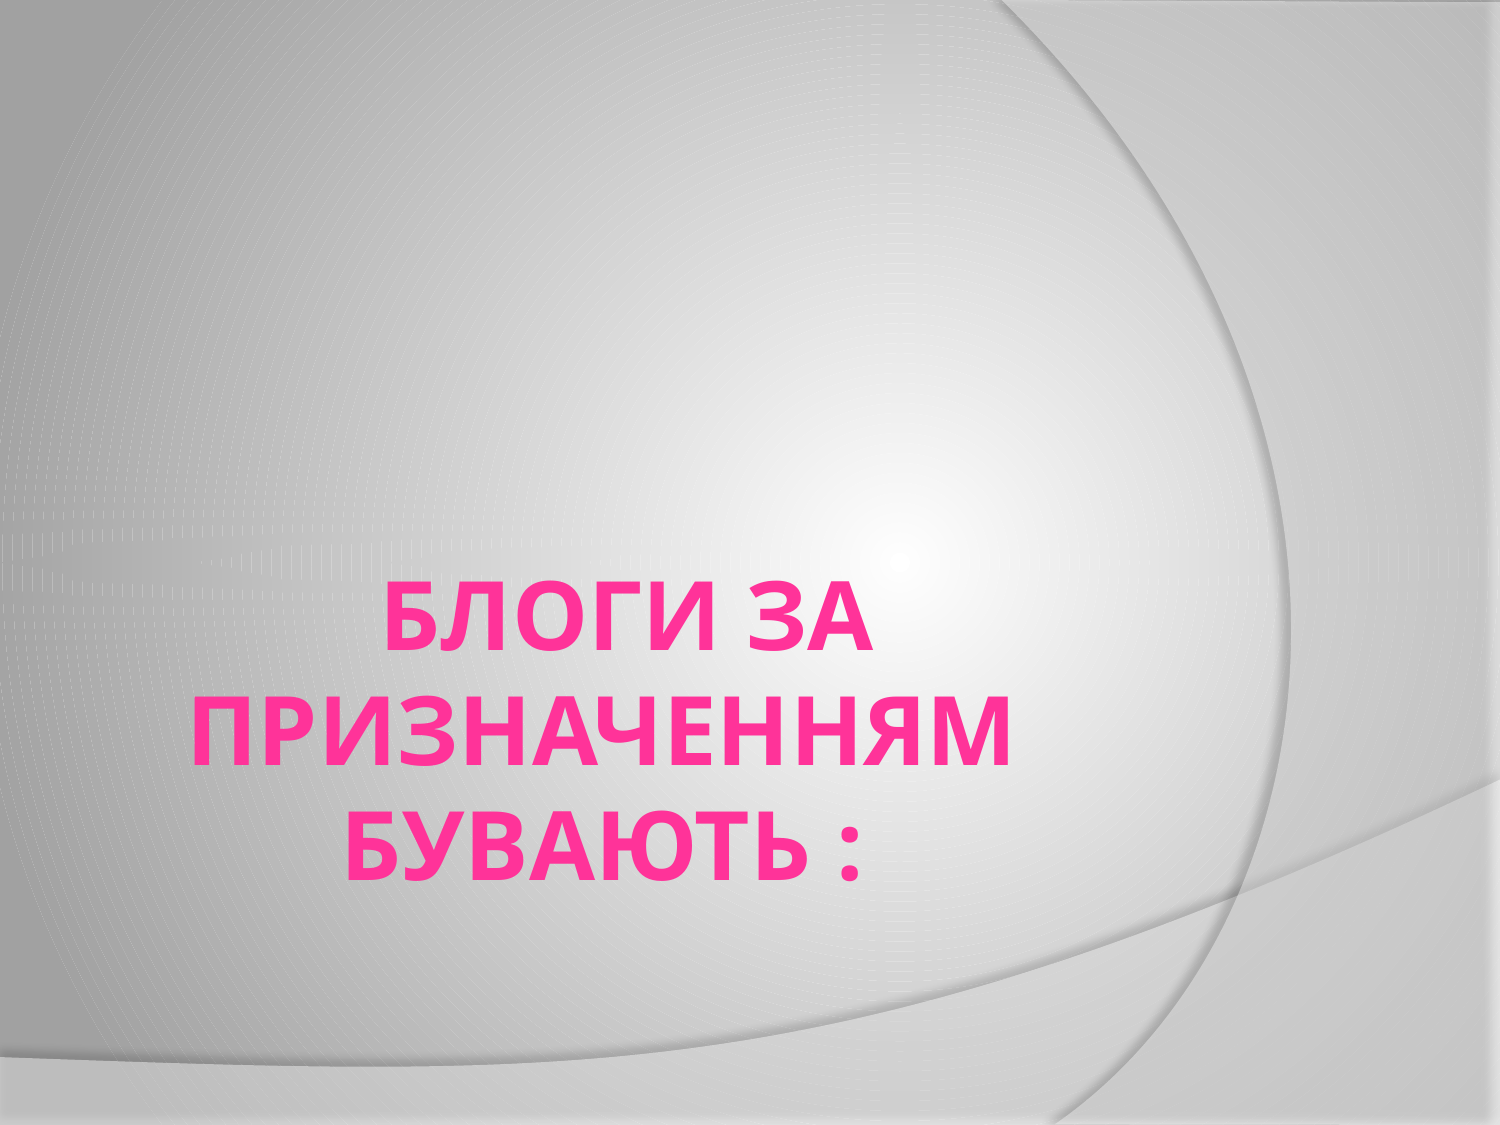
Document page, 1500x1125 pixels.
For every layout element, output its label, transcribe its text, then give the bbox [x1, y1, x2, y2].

title блоги за призначенням бувають : [70, 547, 1134, 925]
